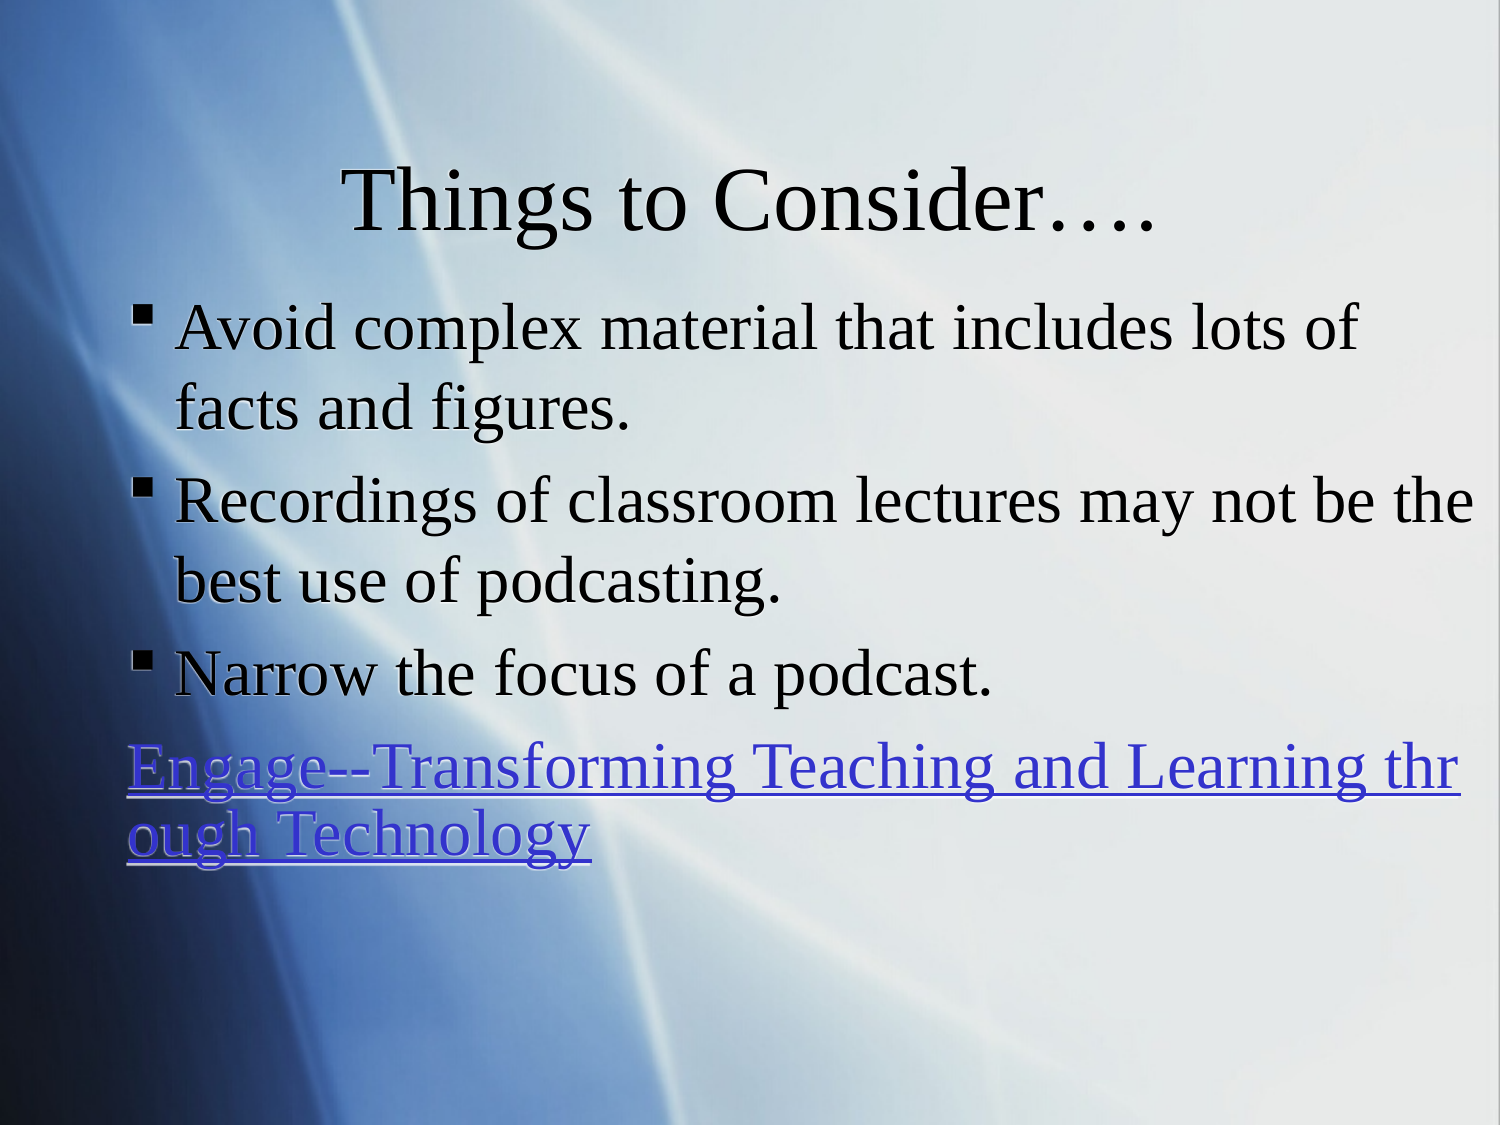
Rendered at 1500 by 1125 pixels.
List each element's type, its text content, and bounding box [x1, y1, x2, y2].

list Avoid complex material that includes lots of facts and figures. Recordings of classroom lectures may not be the best use of podcasting. Narrow the focus of a podcast. Engage--Transforming Teaching and Learning through Technology [112, 274, 1500, 951]
picture [0, 0, 1500, 1125]
title Things to Consider…. [112, 99, 1388, 274]
